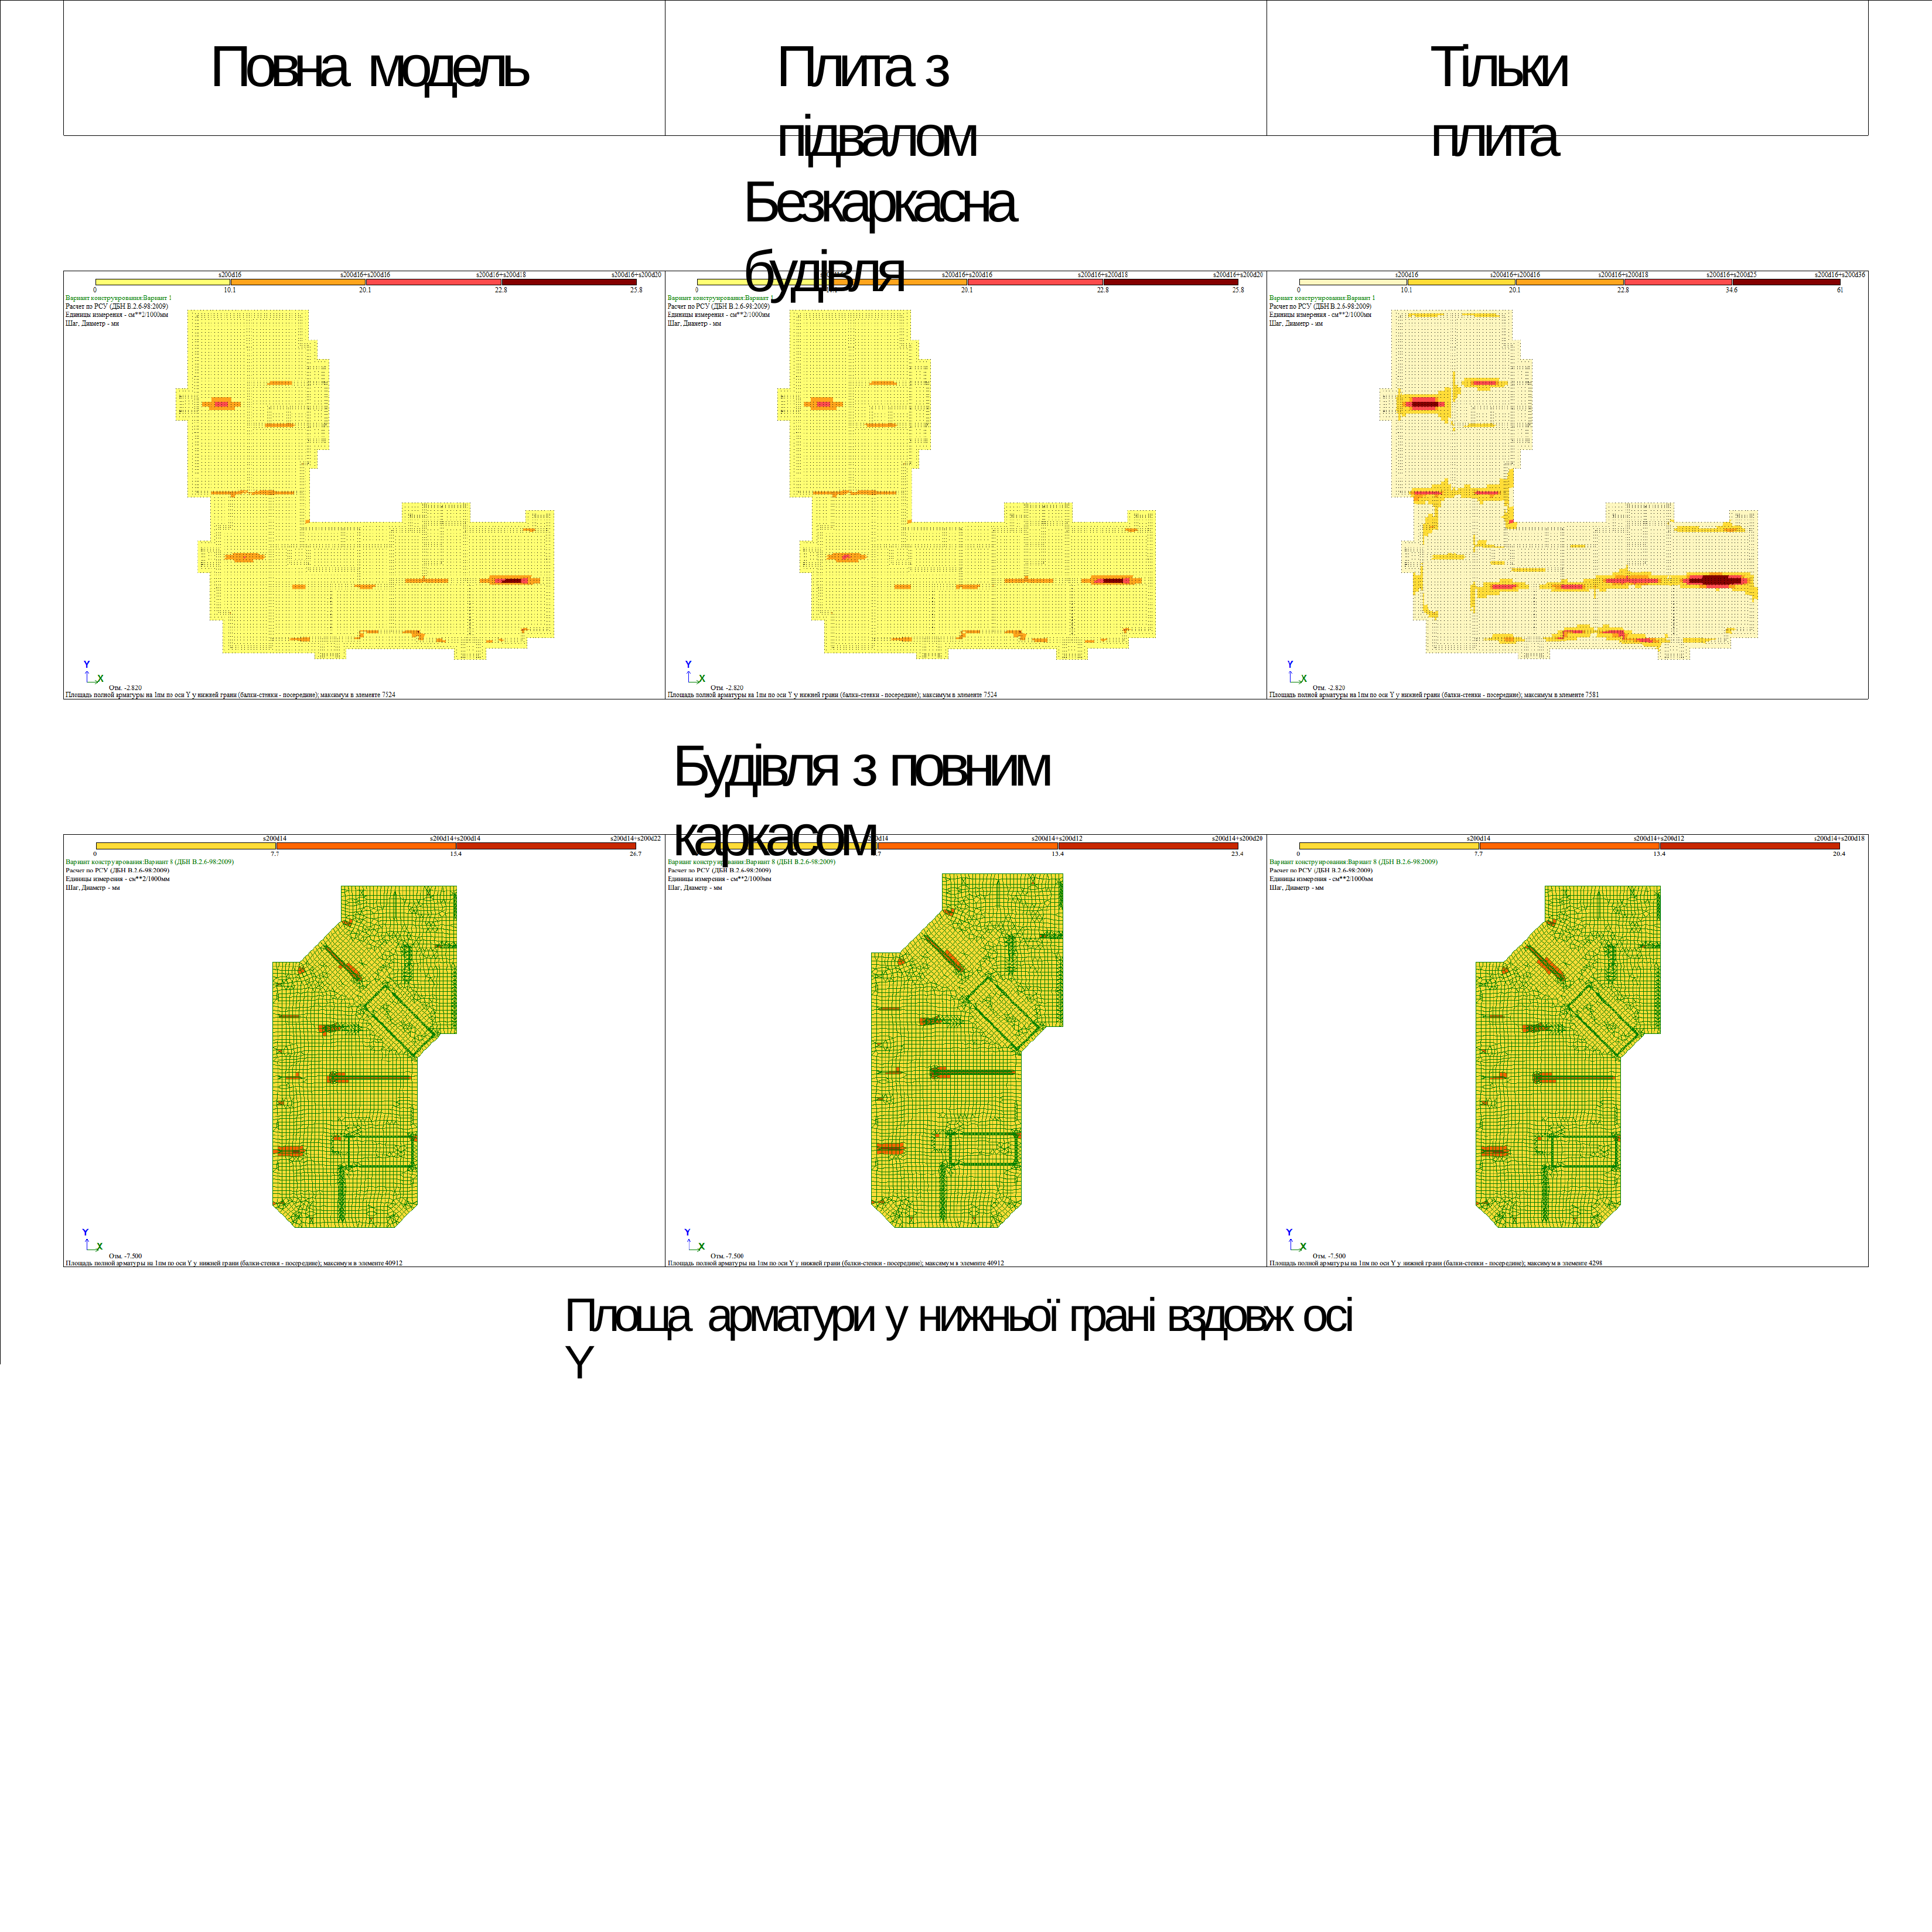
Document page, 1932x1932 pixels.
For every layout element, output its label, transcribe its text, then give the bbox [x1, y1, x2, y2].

table_header [665, 271, 1267, 699]
text_box Тільки плита [1428, 28, 1707, 168]
text_box Плита з підвалом [775, 28, 1157, 163]
text_box Будівля з повним каркасом [671, 728, 1258, 867]
title Повна модель [136, 28, 1228, 351]
table_header [1267, 835, 1868, 1267]
table_header [665, 835, 1267, 1267]
text_box Безкаркасна будівля [742, 163, 1193, 303]
table_header [1267, 271, 1868, 699]
text_box Площа арматури у нижньої грані вздовж осі Y [563, 1293, 1369, 1388]
table_header [64, 835, 665, 1267]
table_header [64, 271, 665, 699]
